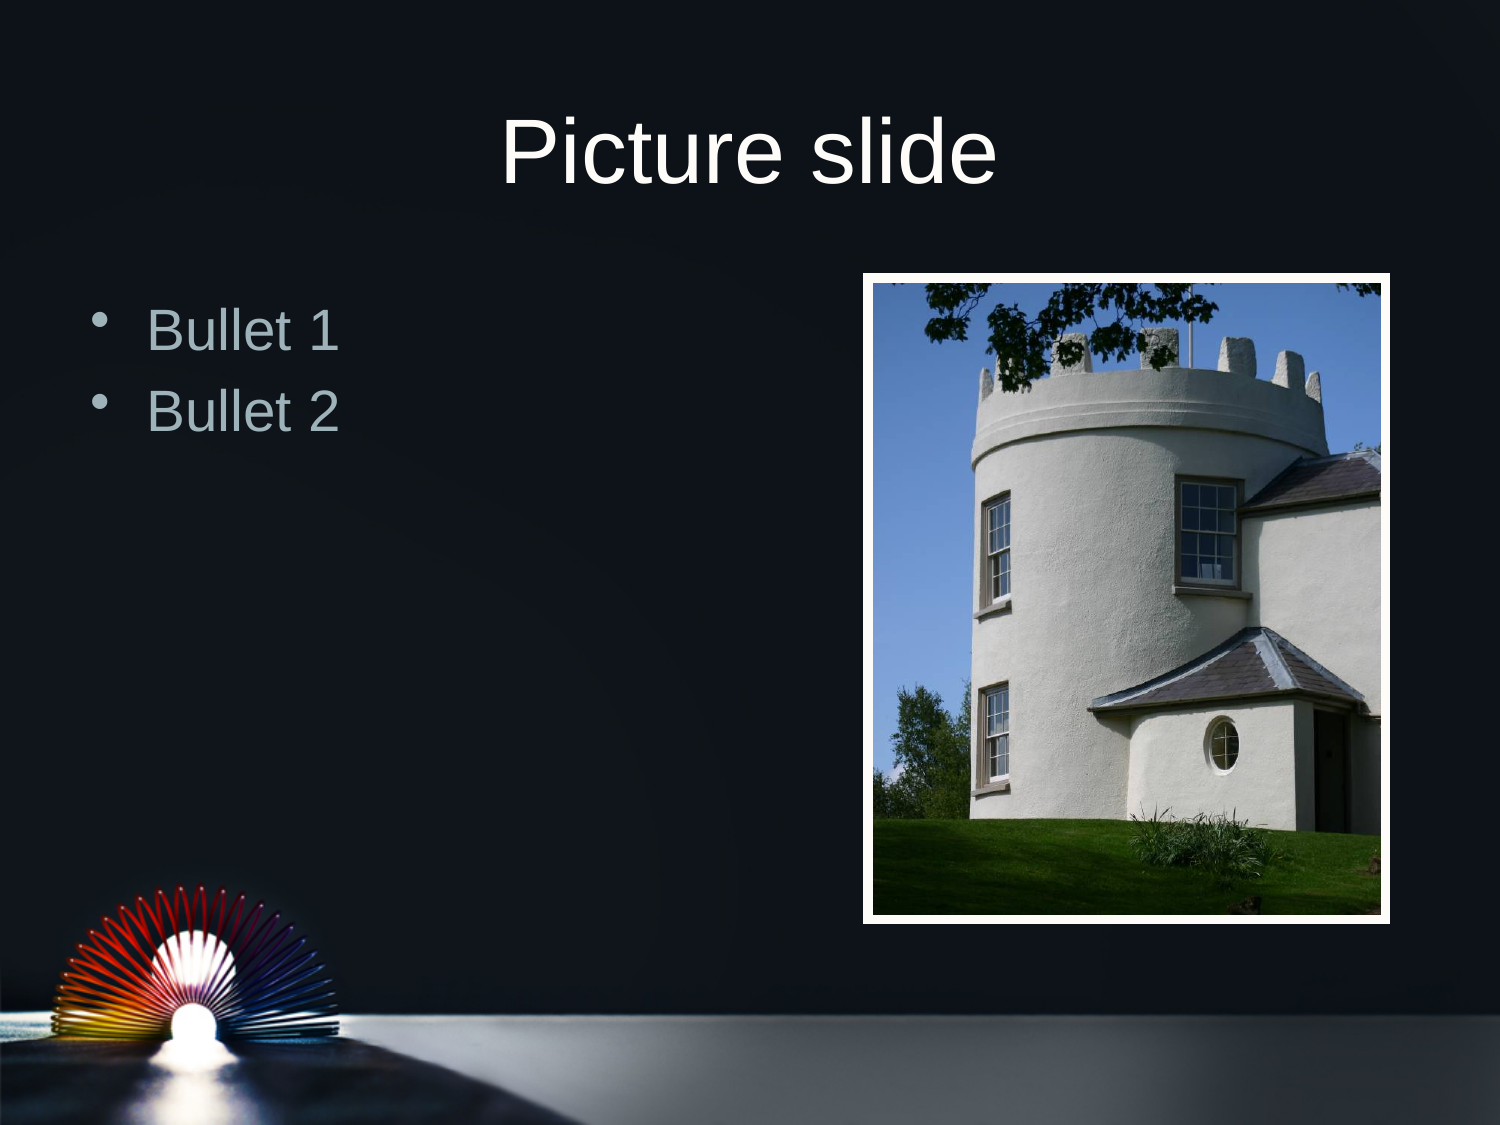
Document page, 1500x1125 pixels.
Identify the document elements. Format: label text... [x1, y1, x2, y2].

title Picture slide [75, 53, 1425, 242]
picture [0, 0, 1500, 1125]
list Bullet 1 Bullet 2 [75, 284, 1425, 1027]
